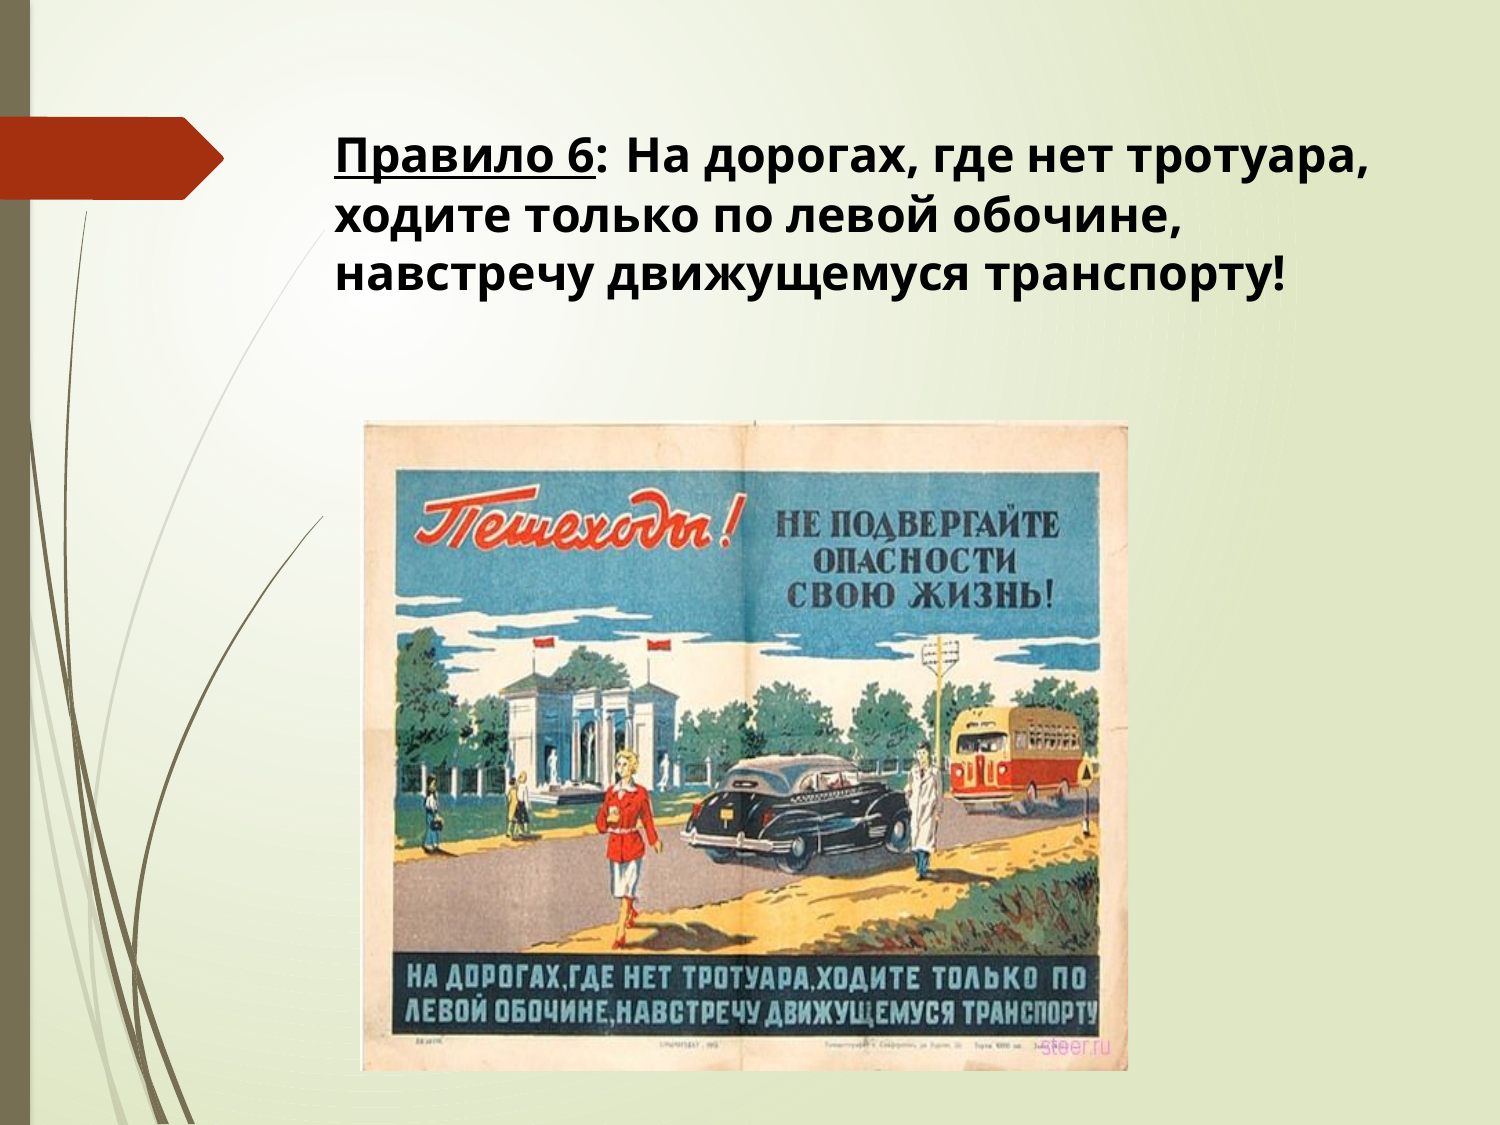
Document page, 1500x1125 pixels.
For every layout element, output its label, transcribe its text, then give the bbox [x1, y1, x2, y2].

title Правило 6: На дорогах, где нет тротуара, ходите только по левой обочине, навстречу движущемуся транспорту! [319, 102, 1400, 313]
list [359, 420, 1129, 1071]
